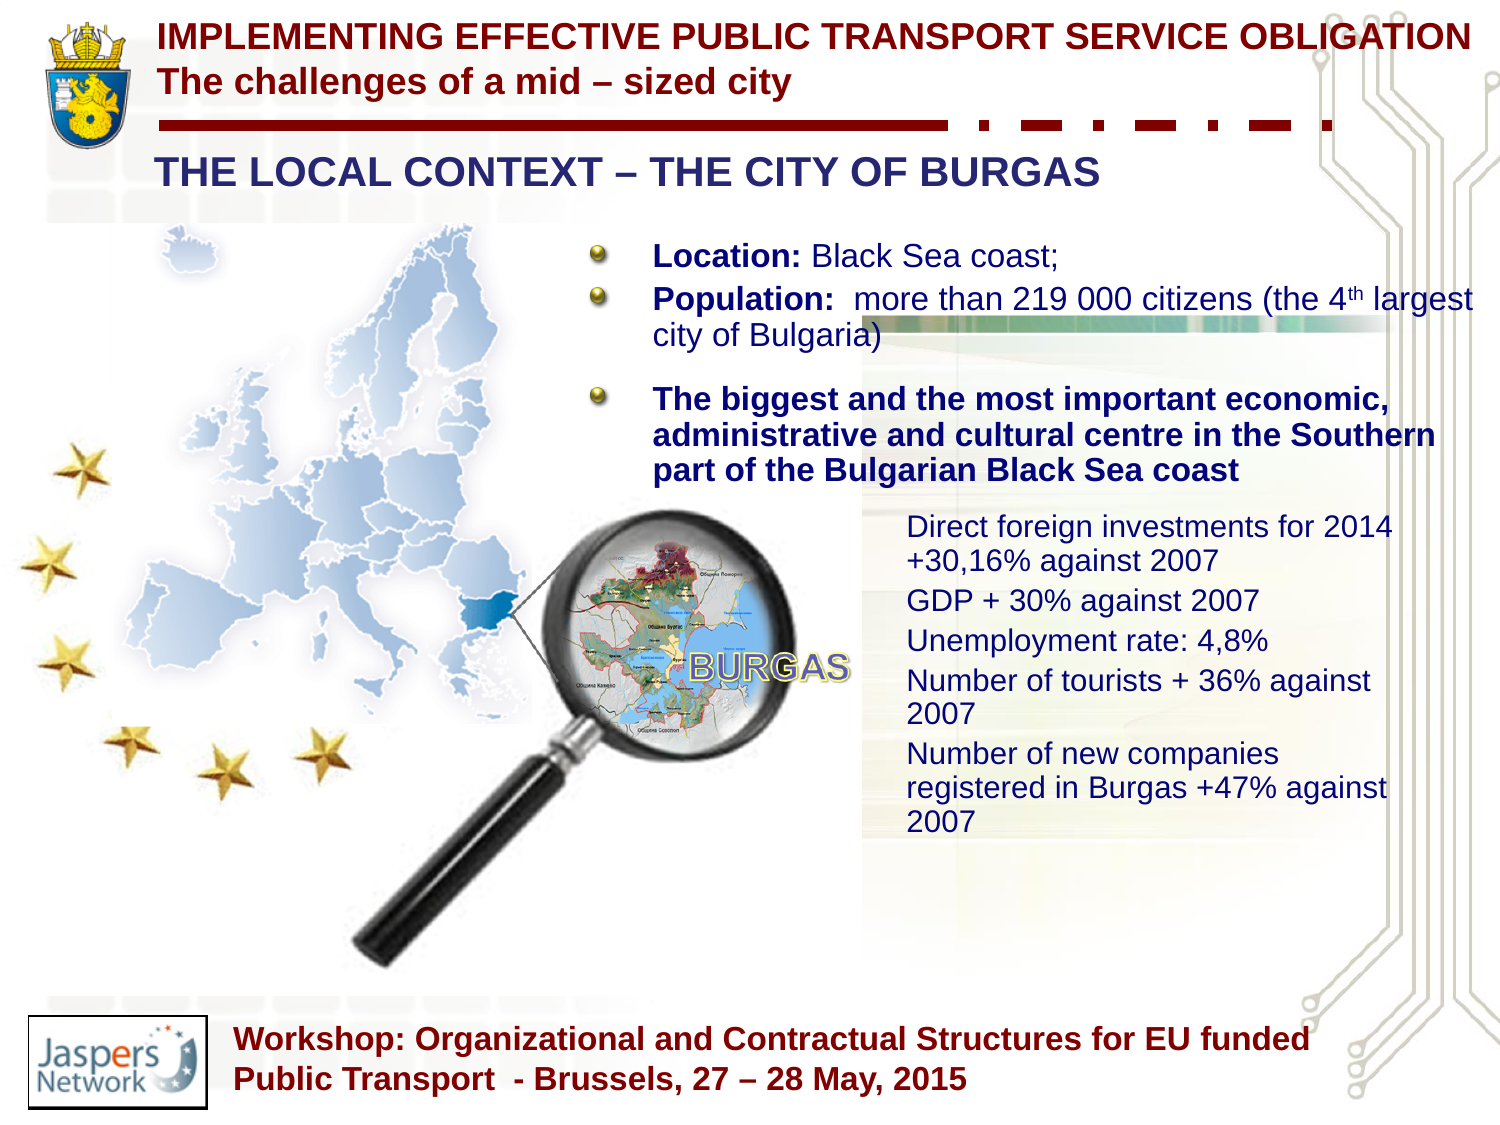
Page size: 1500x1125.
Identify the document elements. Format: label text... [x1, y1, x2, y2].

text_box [41, 0, 1500, 160]
text_box Location: Black Sea coast; Population: more than 219 000 citizens (the 4th largest city of Bulgaria) The biggest and the most important economic, administrative and cultural centre in the Southern part of the Bulgarian Black Sea coast [866, 231, 1500, 480]
picture [0, 0, 1500, 1125]
text_box Direct foreign investments for 2014 +30,16% against 2007 GDP + 30% against 2007 Unemployment rate: 4,8% Number of tourists + 36% against 2007 Number of new companies registered in Burgas +47% against 2007 [891, 503, 1436, 870]
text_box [29, 1009, 1389, 1109]
text_box THE LOCAL CONTEXT – THE CITY OF BURGAS [139, 169, 1459, 227]
